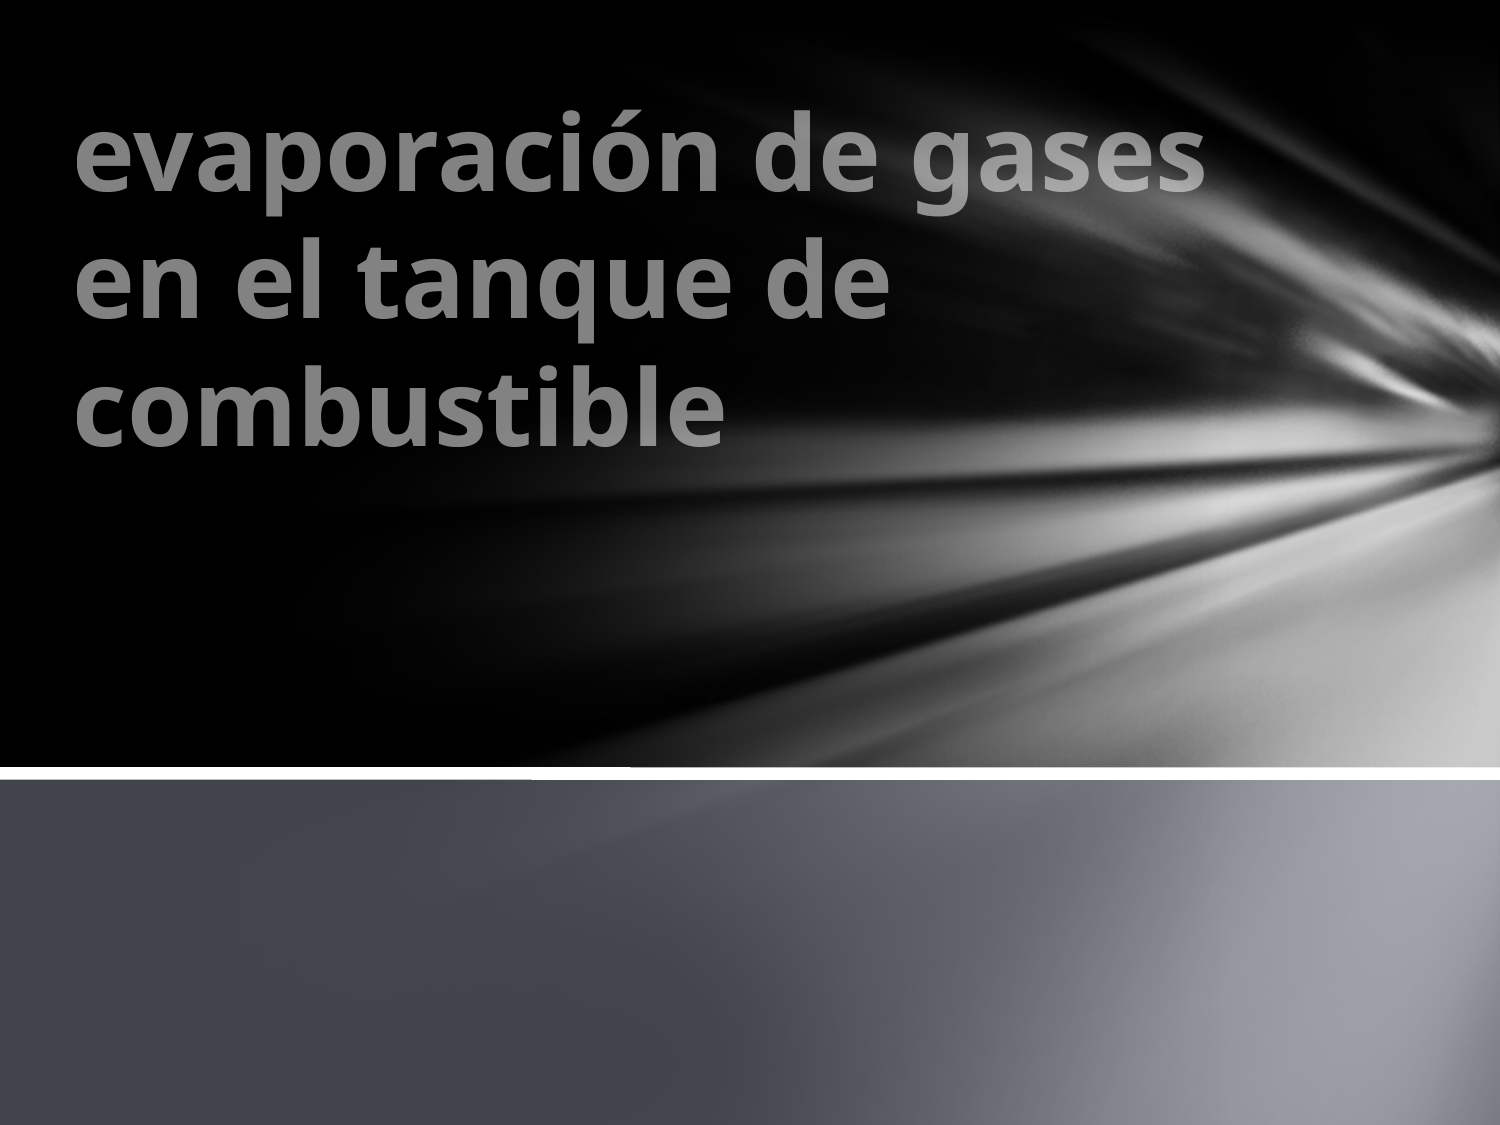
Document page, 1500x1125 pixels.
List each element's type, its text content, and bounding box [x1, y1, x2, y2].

title evaporación de gases en el tanque de combustible [57, 75, 1318, 475]
